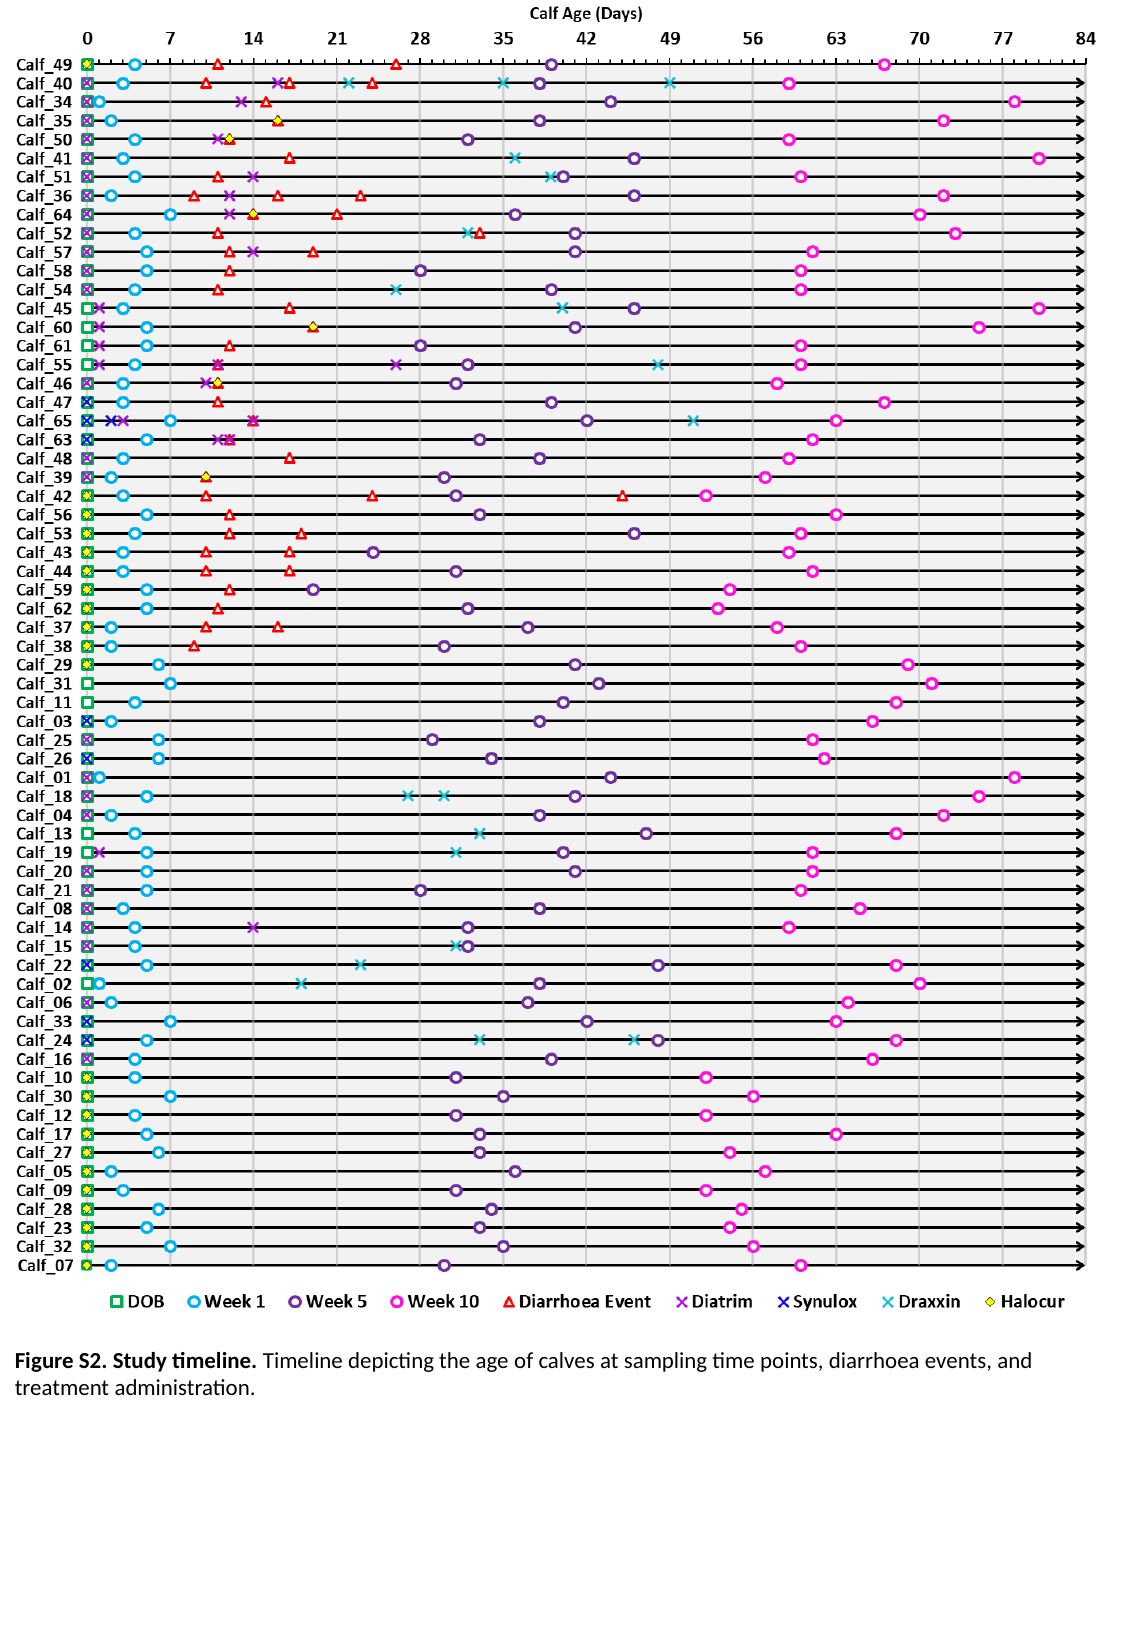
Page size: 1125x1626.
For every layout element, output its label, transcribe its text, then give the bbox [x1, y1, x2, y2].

picture [0, 0, 1125, 1338]
text_box Figure S2. Study timeline. Timeline depicting the age of calves at sampling time points, diarrhoea events, and treatment administration. [0, 1338, 1125, 1408]
